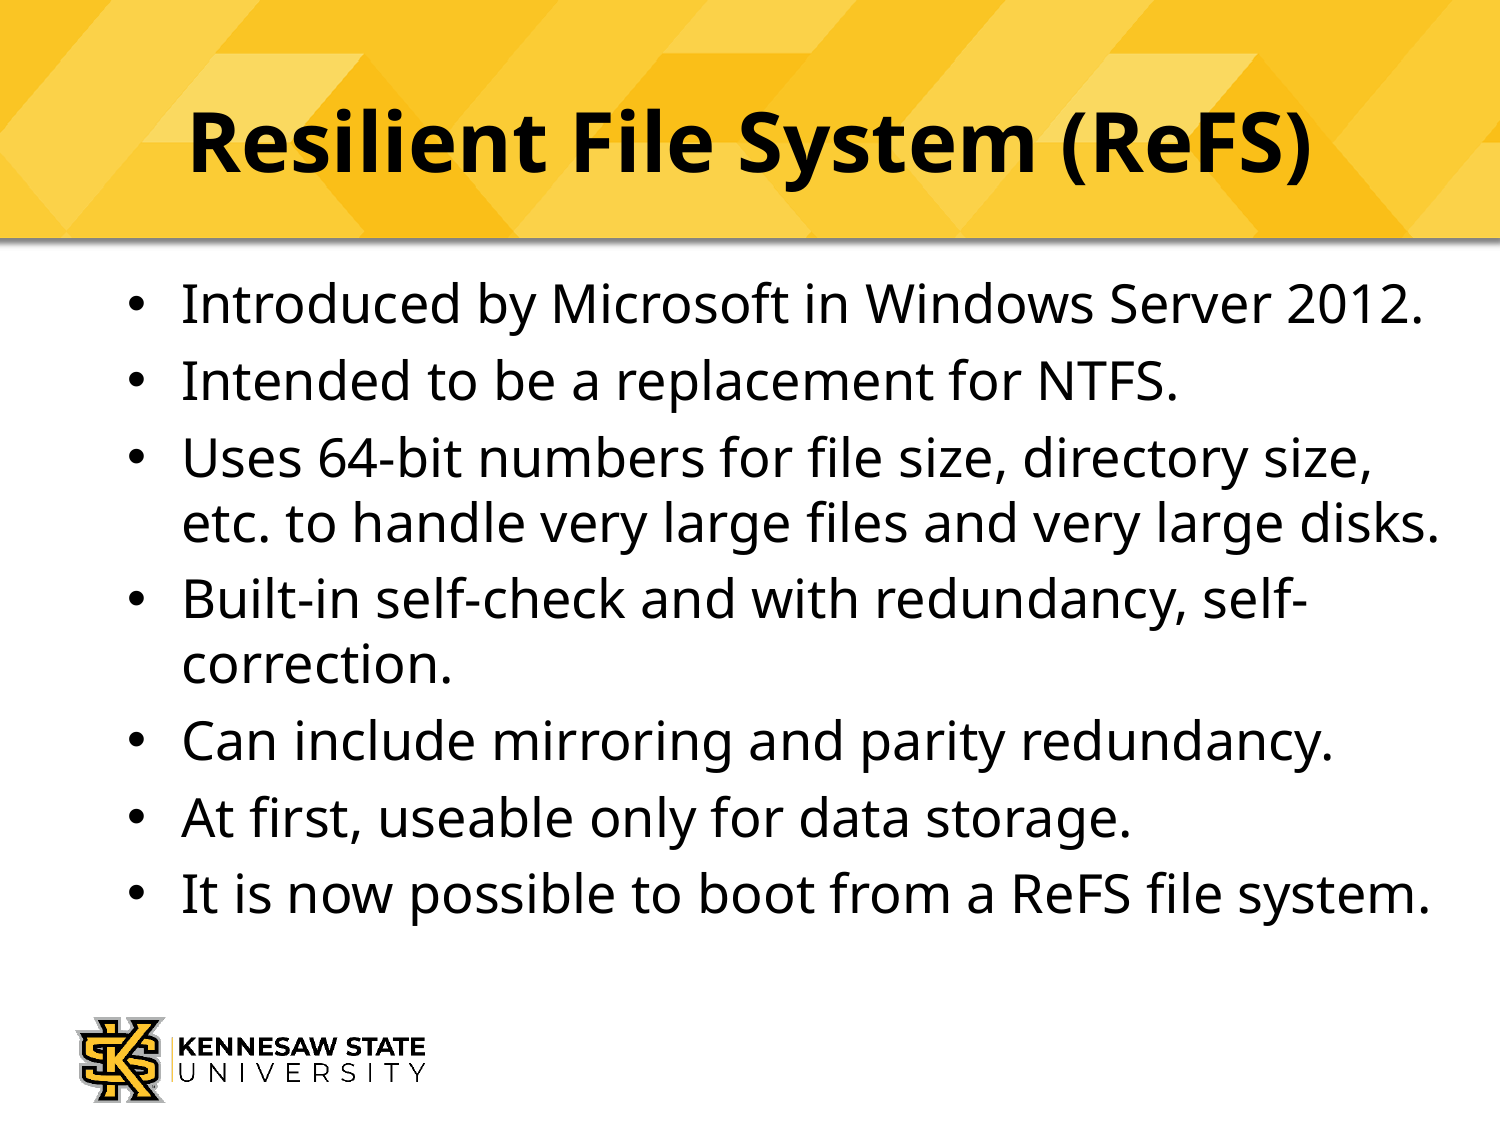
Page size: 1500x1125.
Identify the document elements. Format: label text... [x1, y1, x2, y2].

picture [0, 0, 1500, 251]
list Introduced by Microsoft in Windows Server 2012. Intended to be a replacement for NTFS. Uses 64-bit numbers for file size, directory size, etc. to handle very large files and very large disks. Built-in self-check and with redundancy, self-correction. Can include mirroring and parity redundancy. At first, useable only for data storage. It is now possible to boot from a ReFS file system. [112, 262, 1463, 1001]
title Resilient File System (ReFS) [75, 45, 1425, 233]
picture [75, 1017, 425, 1103]
